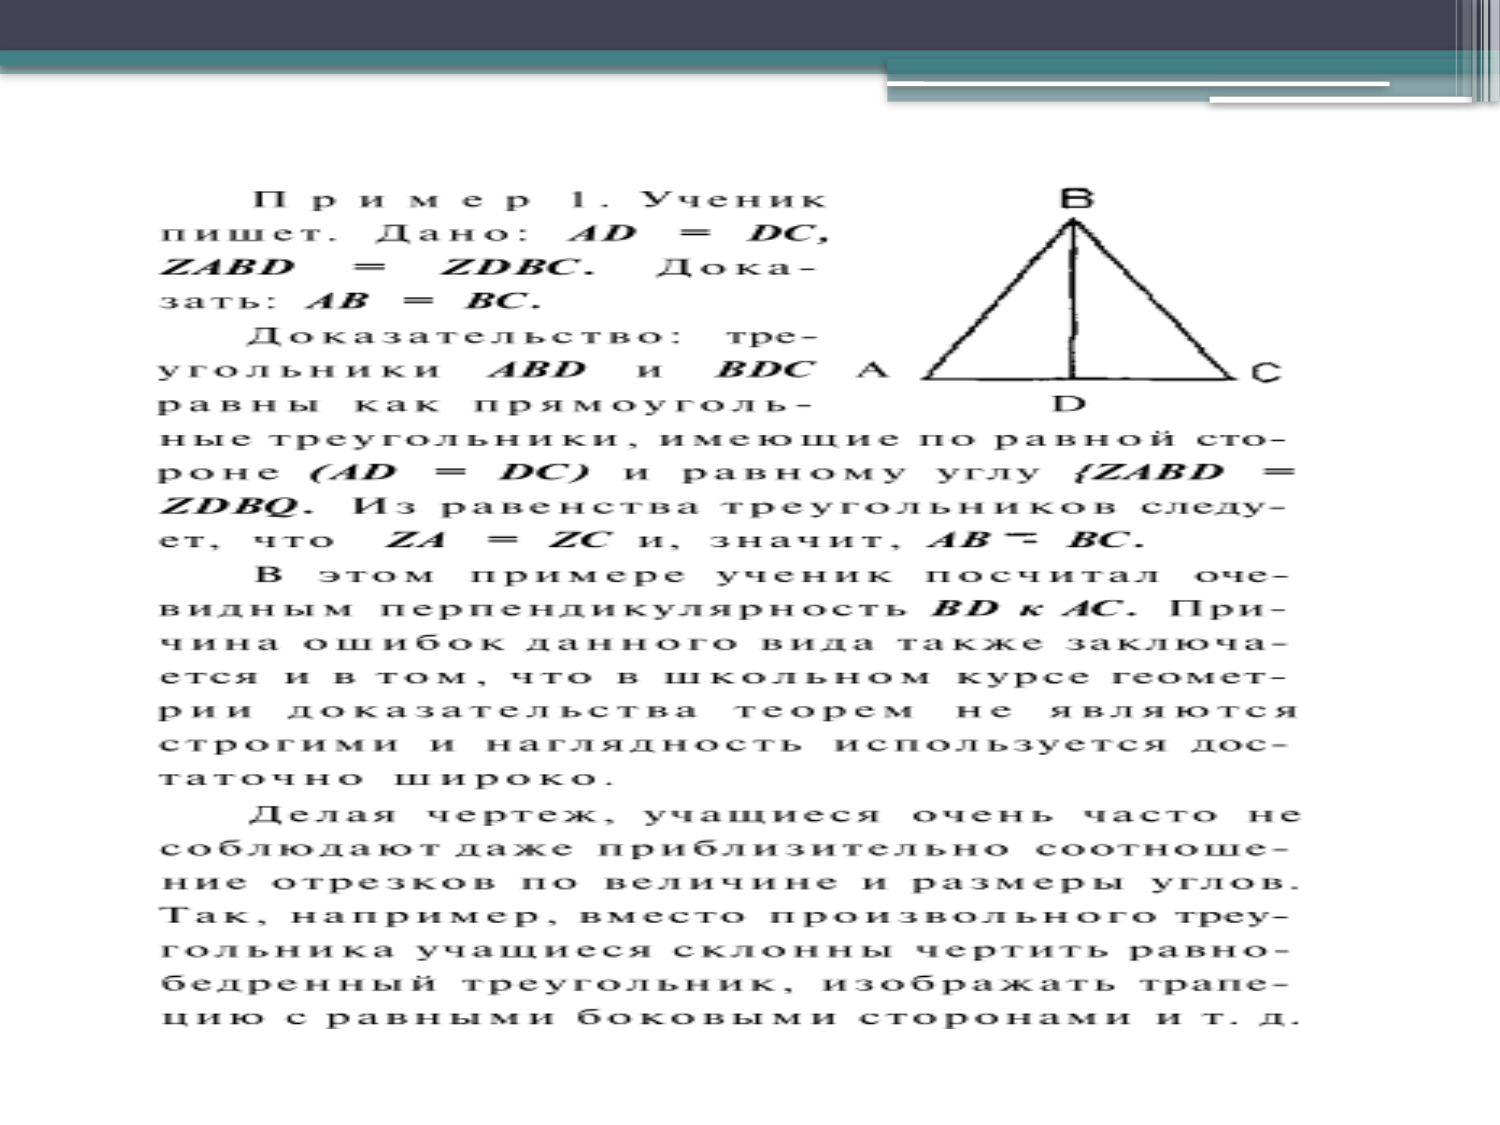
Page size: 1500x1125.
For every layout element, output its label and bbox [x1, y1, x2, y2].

list [147, 184, 1415, 1029]
